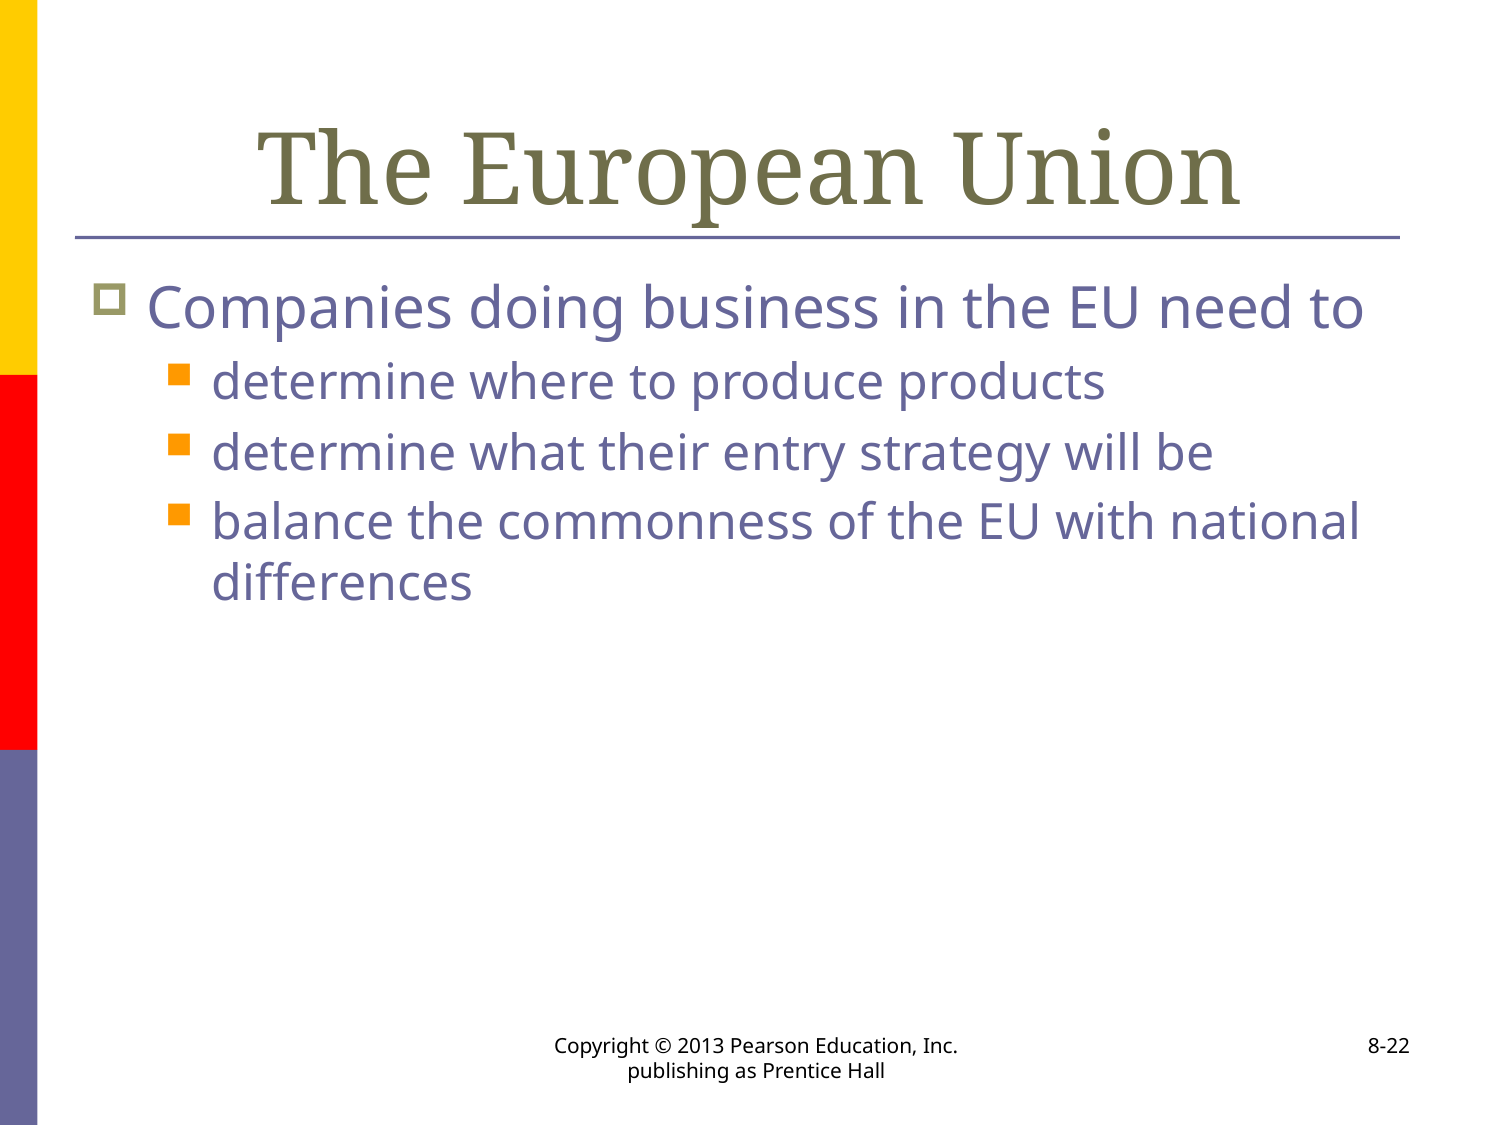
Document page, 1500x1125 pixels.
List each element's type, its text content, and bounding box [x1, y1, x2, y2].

slide_number 8-22 [1074, 1025, 1425, 1100]
title The European Union [75, 45, 1425, 233]
footer Copyright © 2013 Pearson Education, Inc. publishing as Prentice Hall [500, 1025, 1013, 1100]
list Companies doing business in the EU need to determine where to produce products determine what their entry strategy will be balance the commonness of the EU with national differences [75, 262, 1425, 1006]
